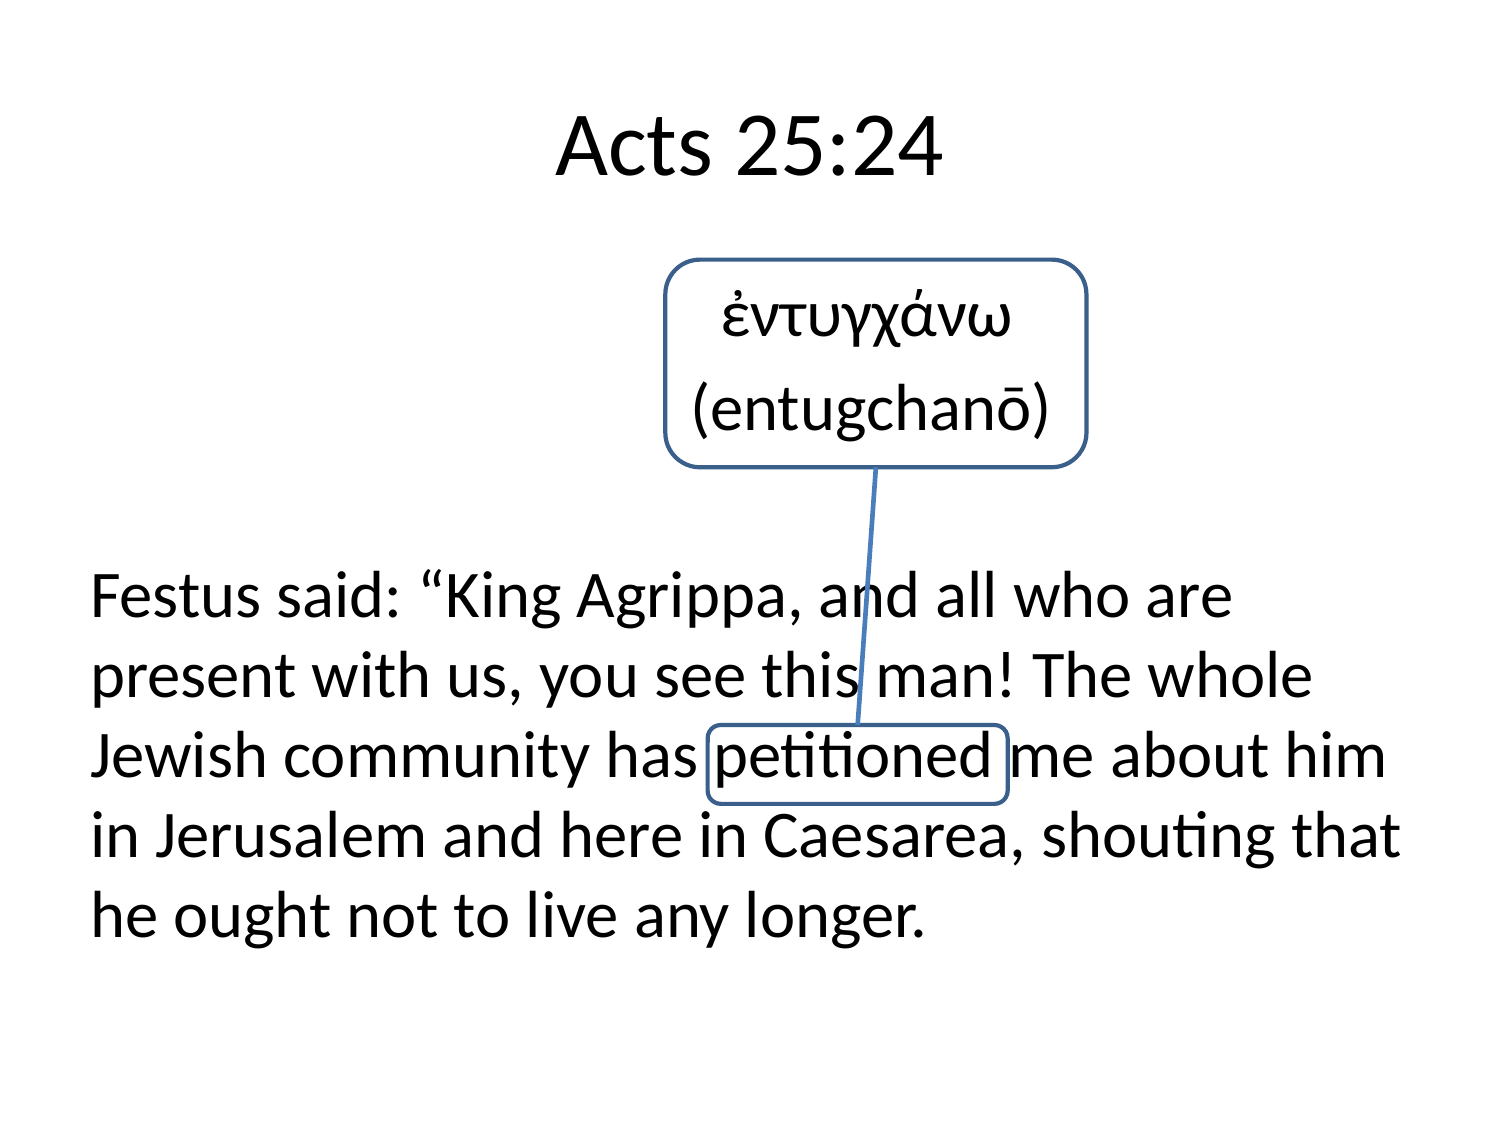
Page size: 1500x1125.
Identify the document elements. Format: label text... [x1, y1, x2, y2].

title Acts 25:24 [75, 45, 1425, 233]
text_box [663, 257, 1089, 470]
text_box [857, 466, 877, 726]
text_box [705, 722, 1010, 806]
list ἐντυγχάνω (entugchanō) Festus said: “King Agrippa, and all who are present with us, you see this man! The whole Jewish community has petitioned me about him in Jerusalem and here in Caesarea, shouting that he ought not to live any longer. [75, 262, 1425, 1005]
